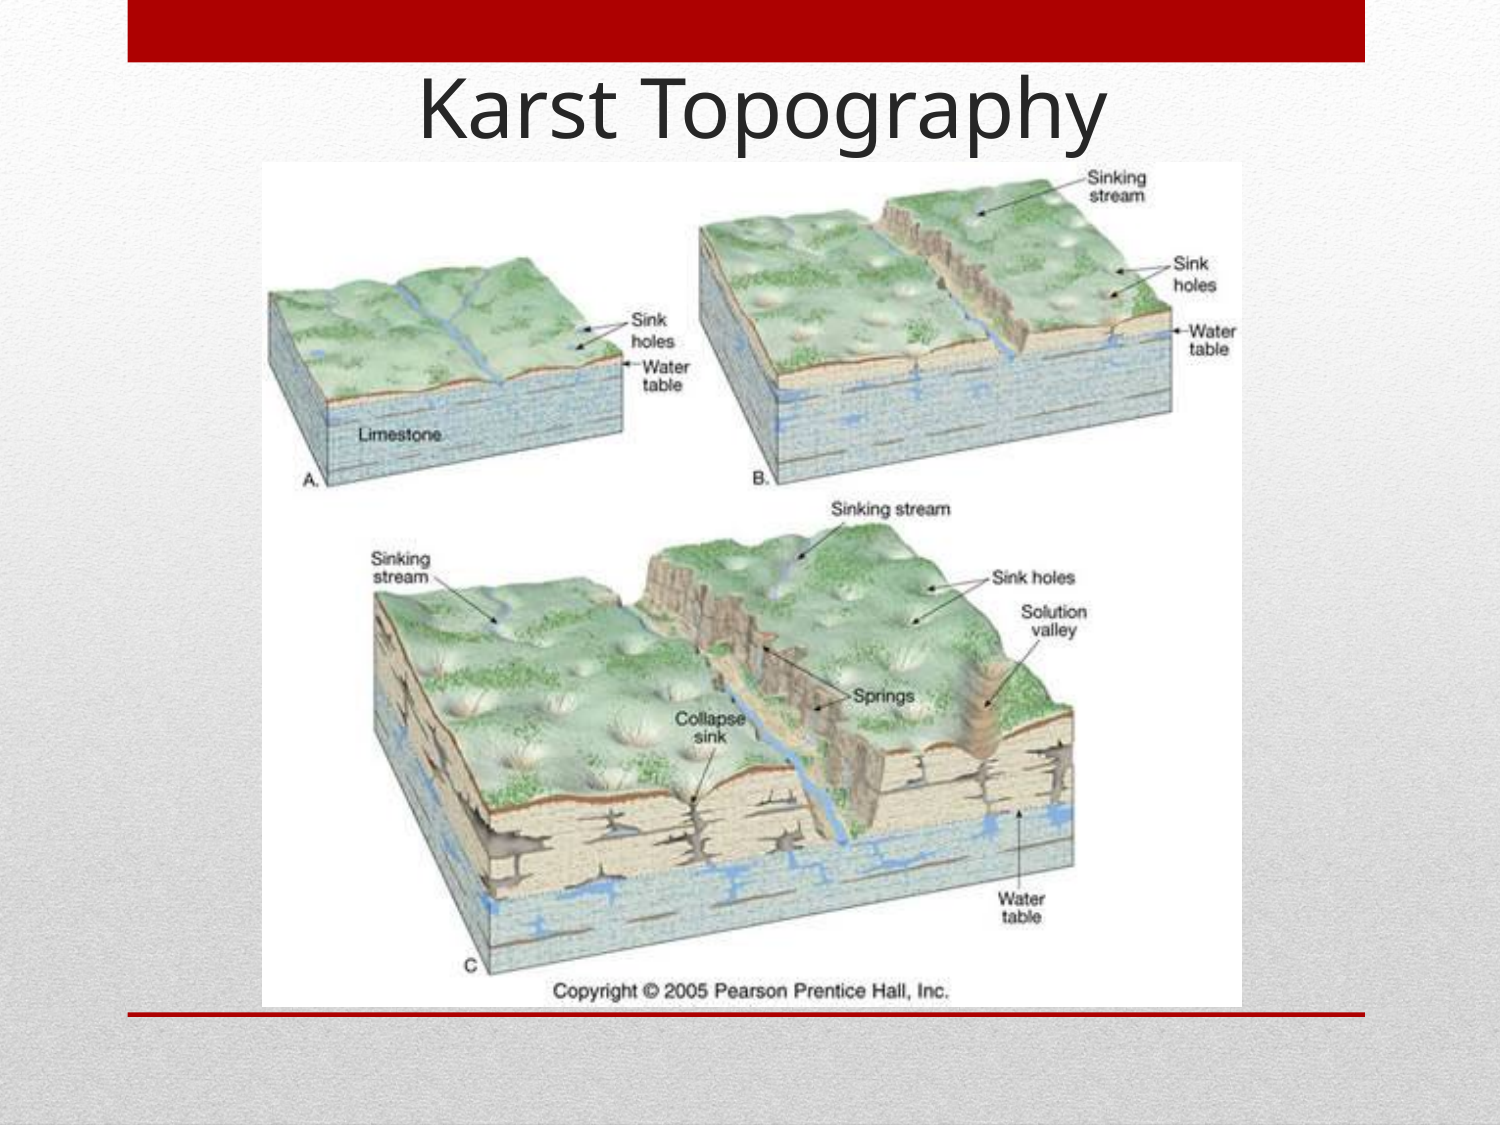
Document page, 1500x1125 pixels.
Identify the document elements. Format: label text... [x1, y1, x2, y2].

picture [261, 161, 1242, 1007]
text_box Karst Topography [87, 24, 1438, 163]
